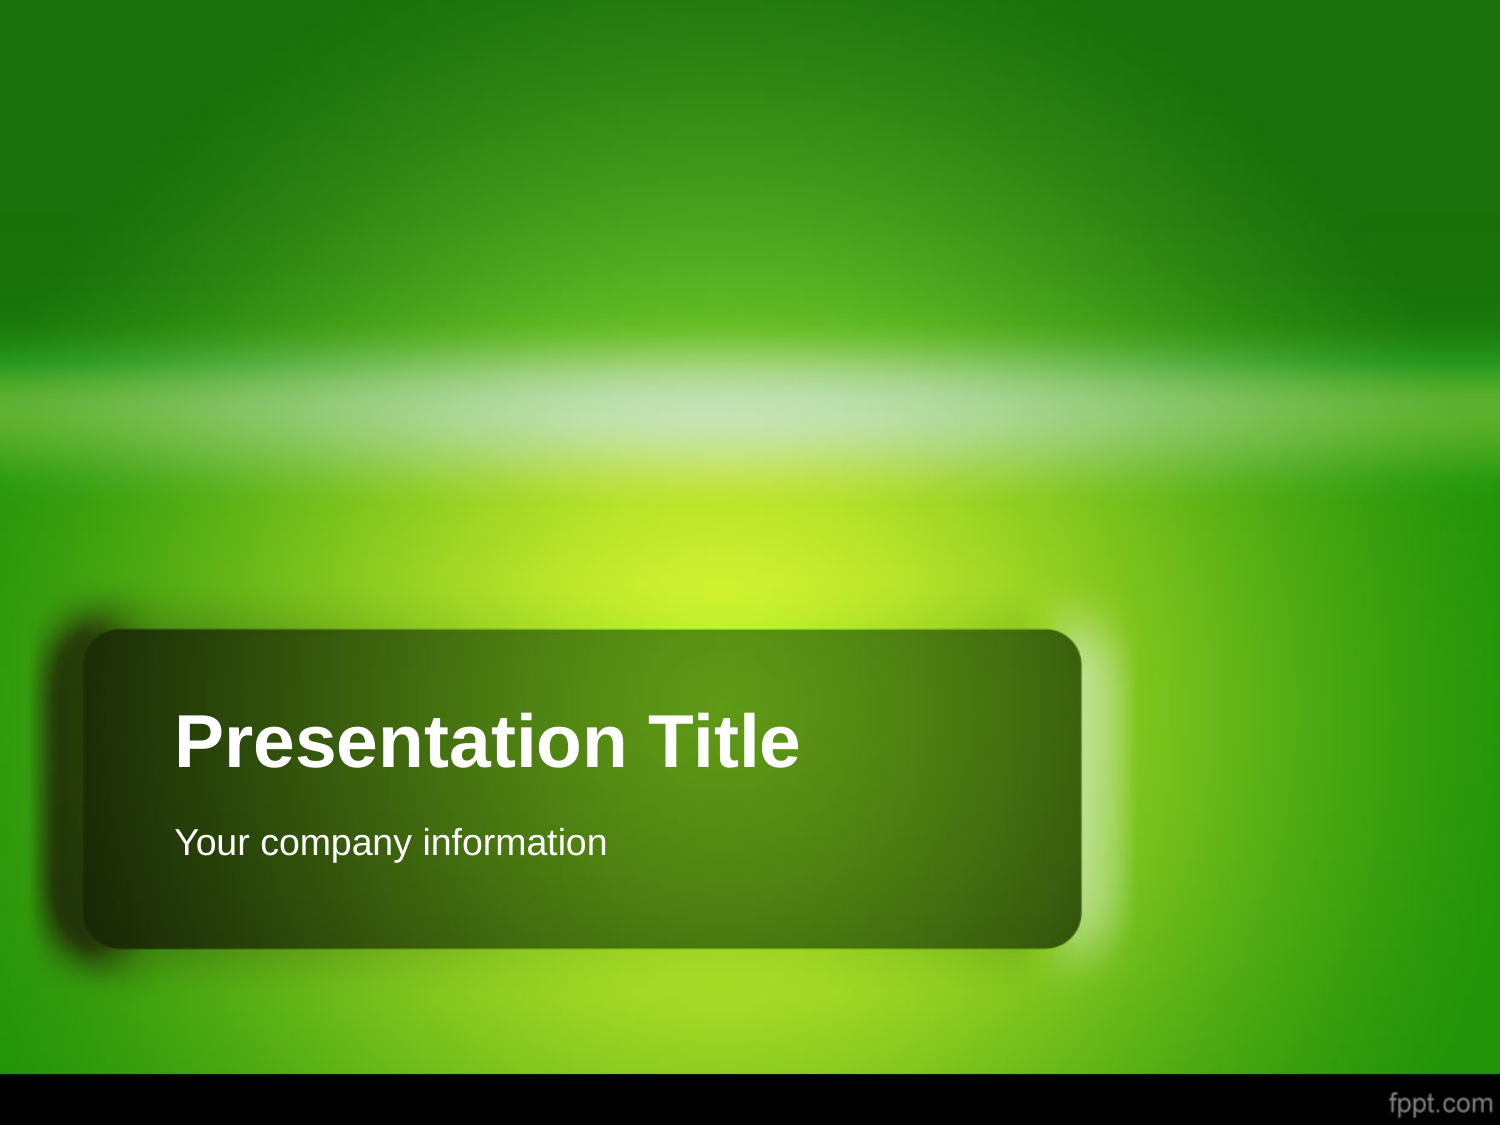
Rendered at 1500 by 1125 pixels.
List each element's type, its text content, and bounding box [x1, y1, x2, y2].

subtitle Your company information [159, 810, 815, 890]
picture [0, 0, 1500, 1125]
title Presentation Title [159, 692, 904, 782]
